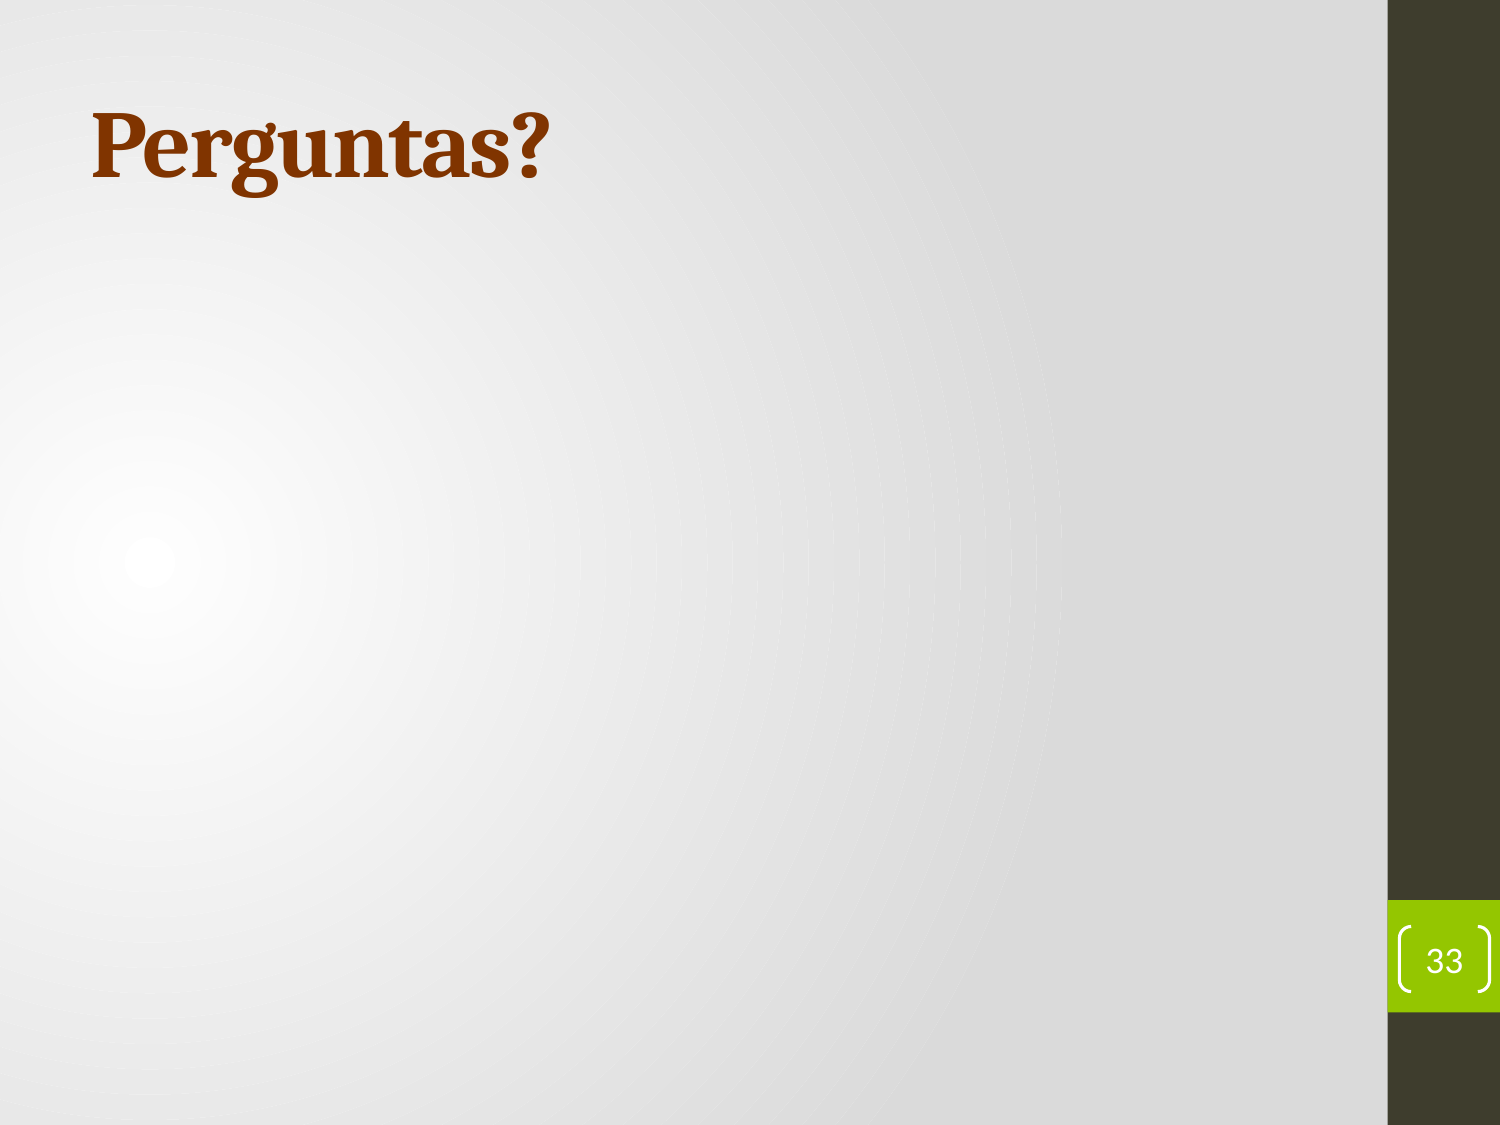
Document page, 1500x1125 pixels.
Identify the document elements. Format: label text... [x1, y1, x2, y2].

title Perguntas? [75, 45, 1325, 233]
slide_number 33 [1397, 924, 1492, 994]
